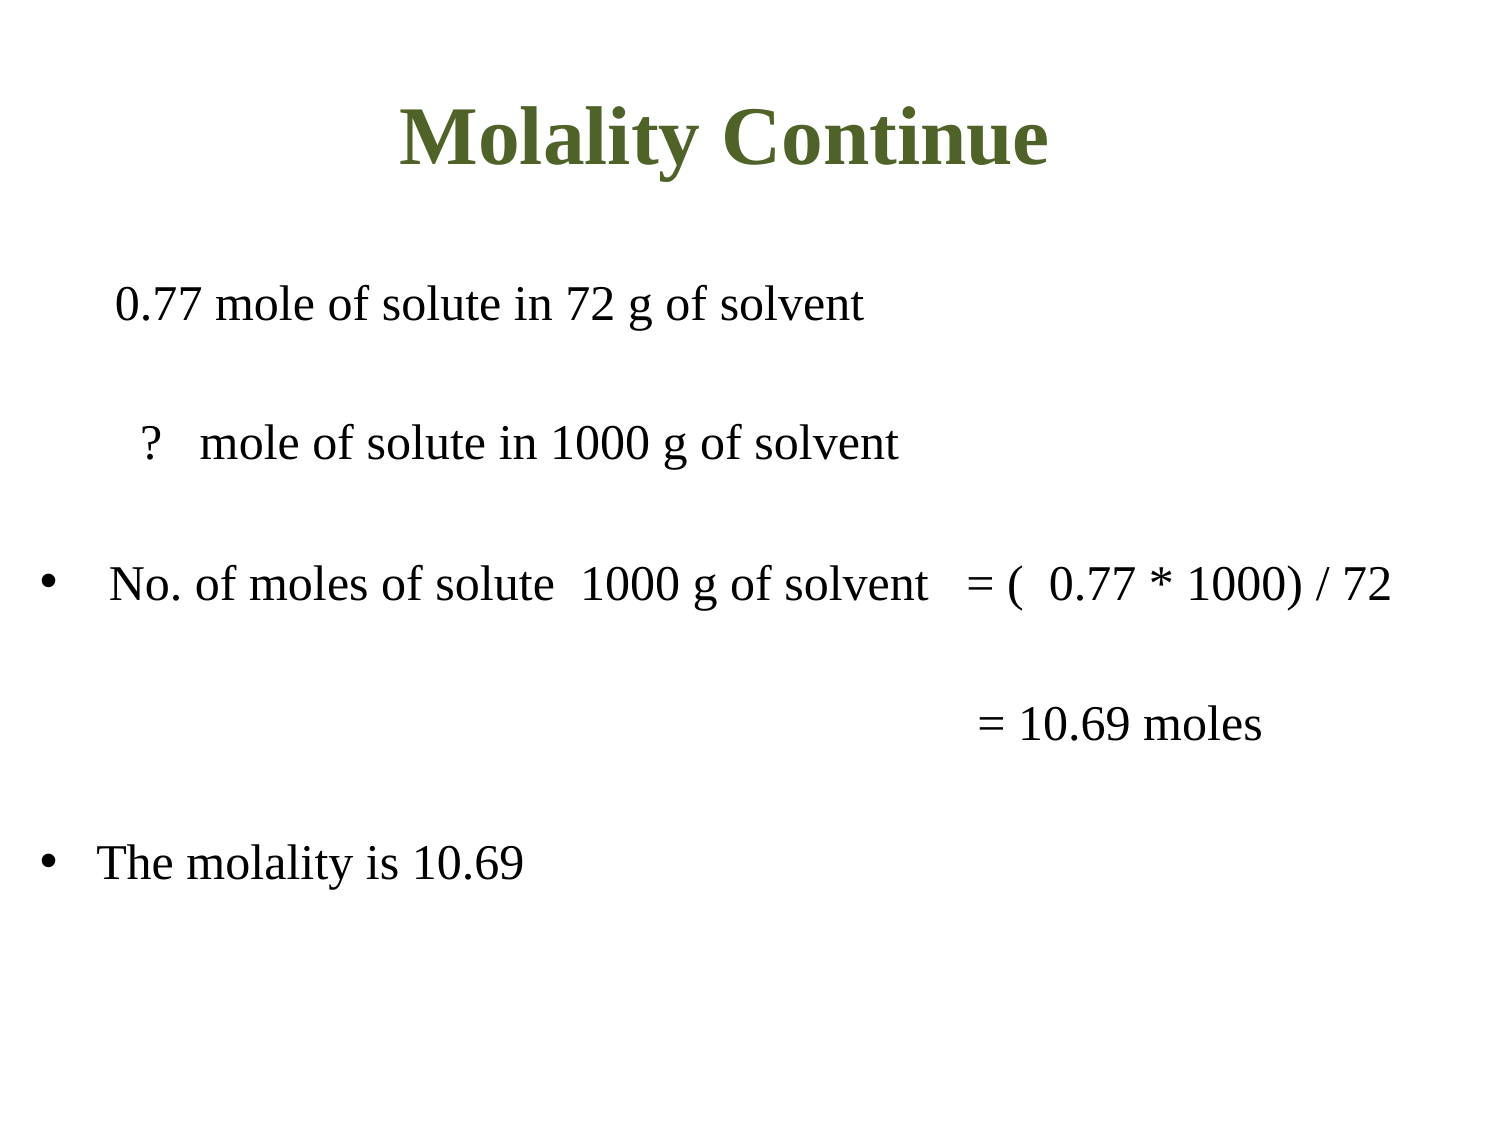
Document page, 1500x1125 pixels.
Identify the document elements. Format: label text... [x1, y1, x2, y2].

title Molality Continue [50, 37, 1400, 225]
list 0.77 mole of solute in 72 g of solvent ? mole of solute in 1000 g of solvent No. of moles of solute 1000 g of solvent = ( 0.77 * 1000) / 72 = 10.69 moles The molality is 10.69 [24, 262, 1500, 1125]
